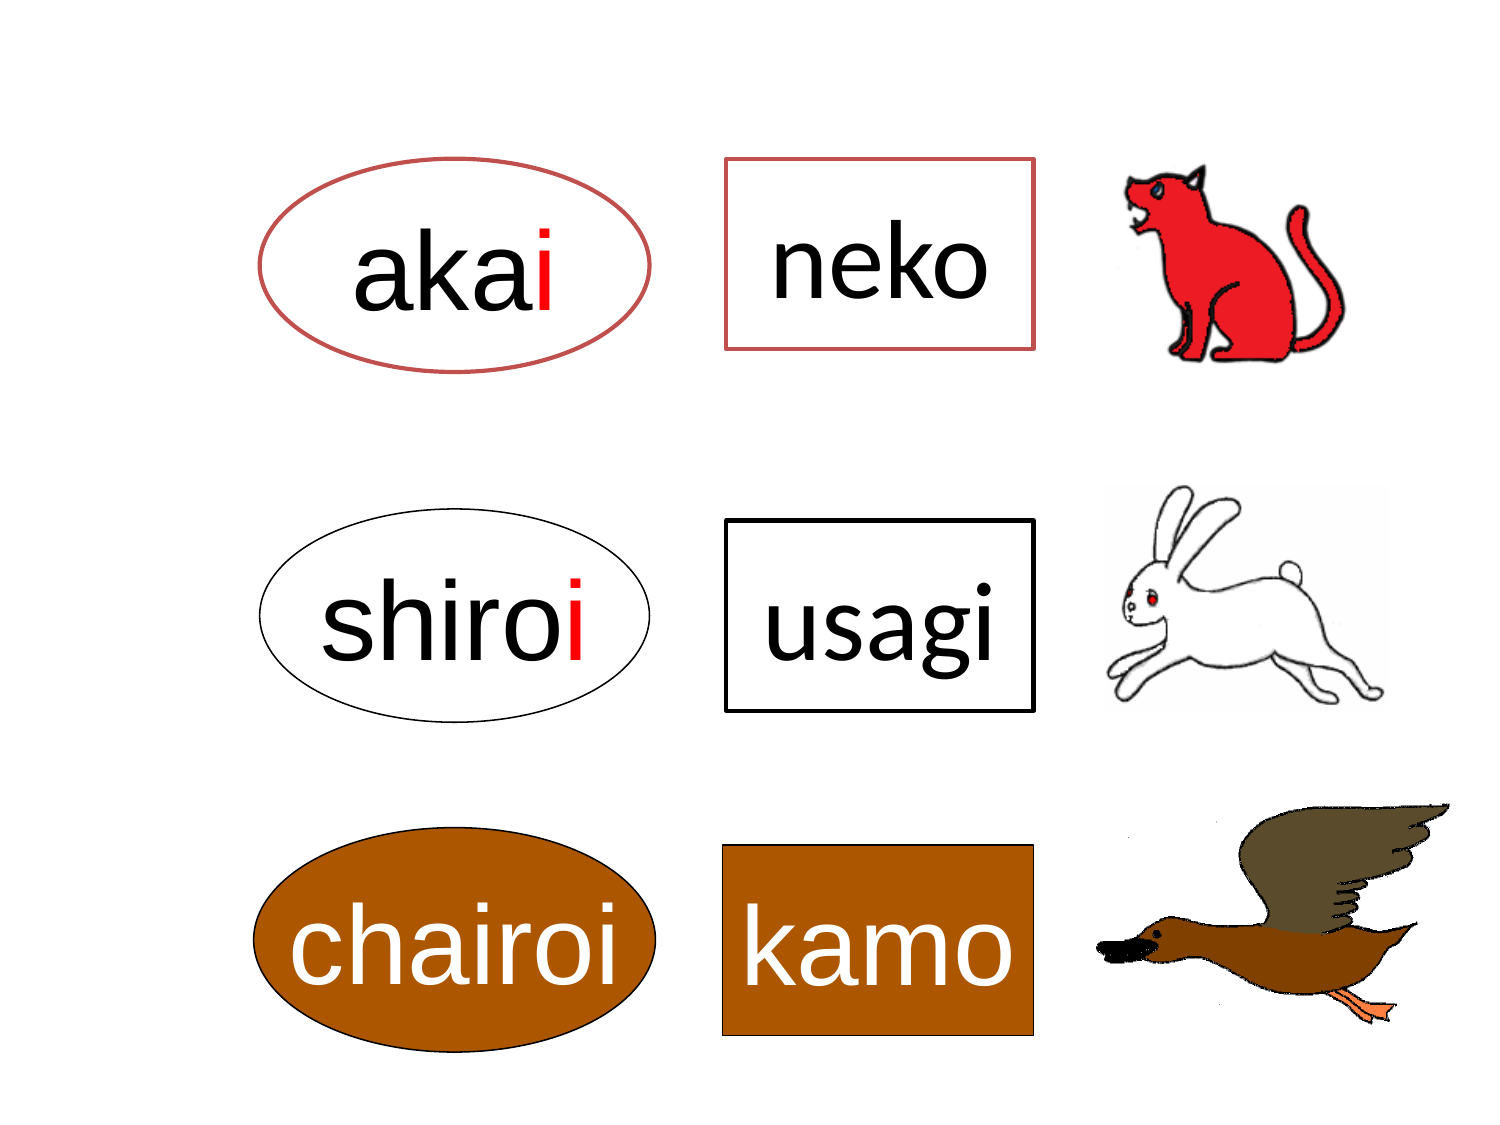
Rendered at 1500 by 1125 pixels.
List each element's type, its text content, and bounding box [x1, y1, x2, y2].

text_box shiroi [259, 508, 650, 723]
text_box kamo [722, 845, 1034, 1036]
text_box chairoi [253, 827, 656, 1053]
text_box neko [724, 157, 1036, 351]
picture [1094, 483, 1389, 716]
picture [1083, 100, 1389, 408]
text_box usagi [724, 518, 1036, 713]
picture [1071, 785, 1451, 1048]
text_box akai [257, 156, 652, 375]
